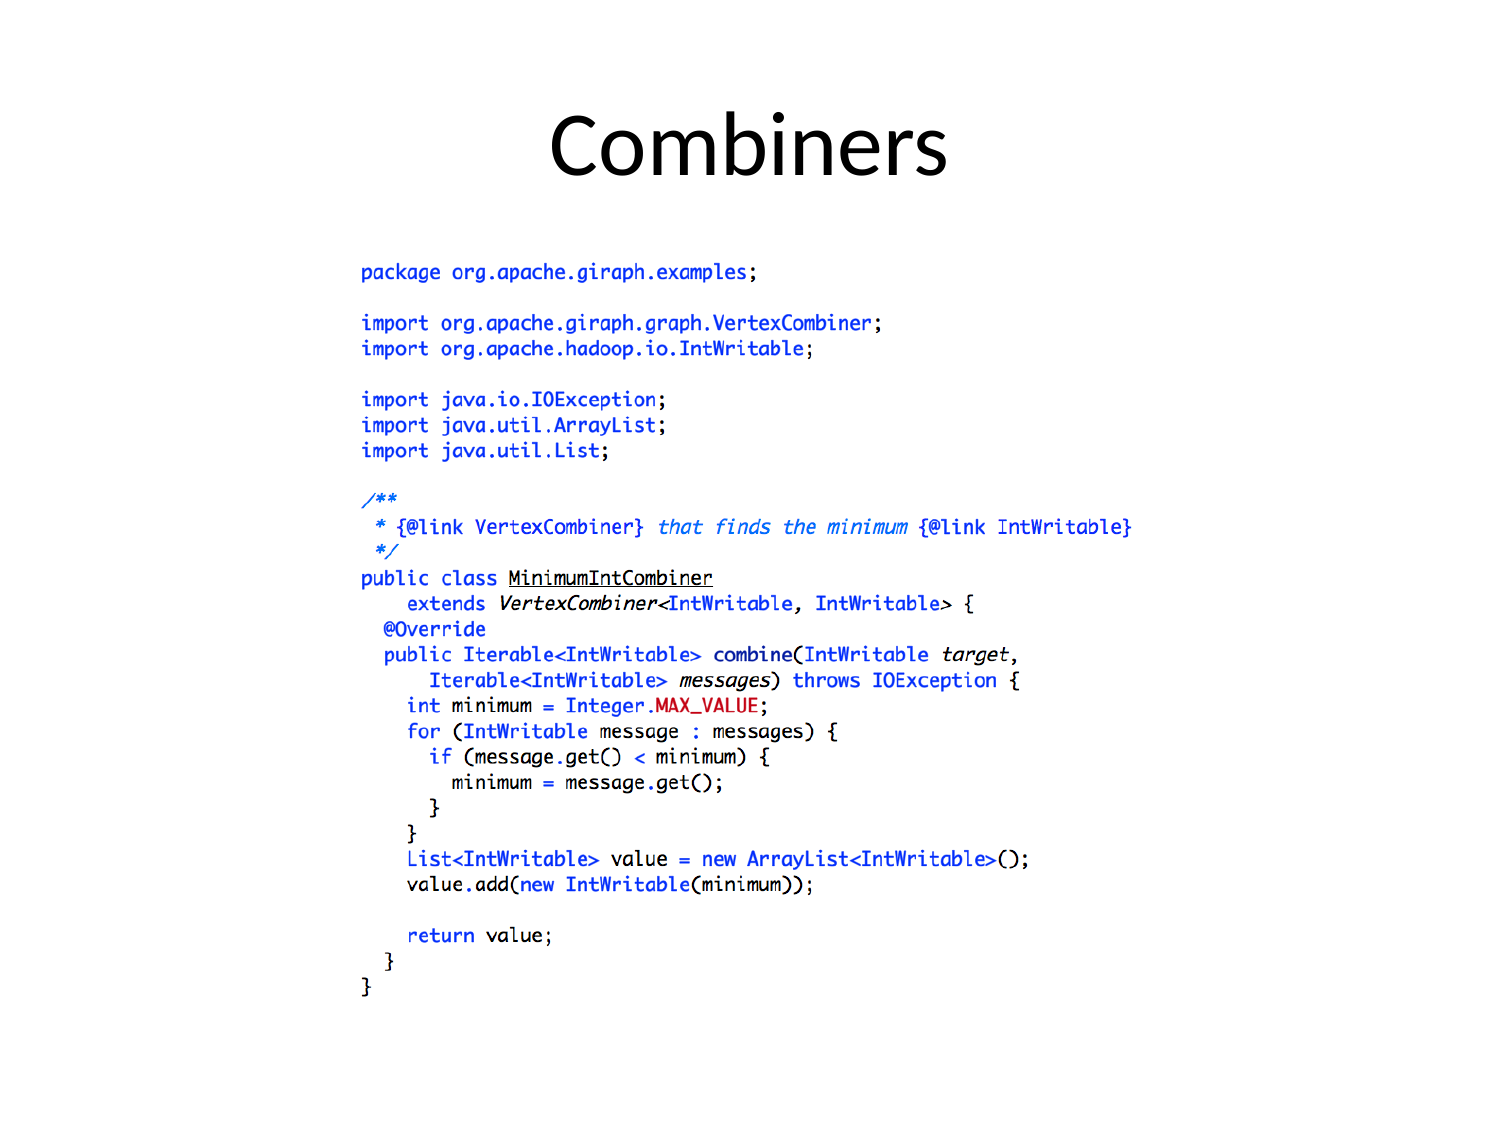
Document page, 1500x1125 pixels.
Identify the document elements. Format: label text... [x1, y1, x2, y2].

title Combiners [75, 45, 1425, 233]
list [74, 262, 1426, 1006]
